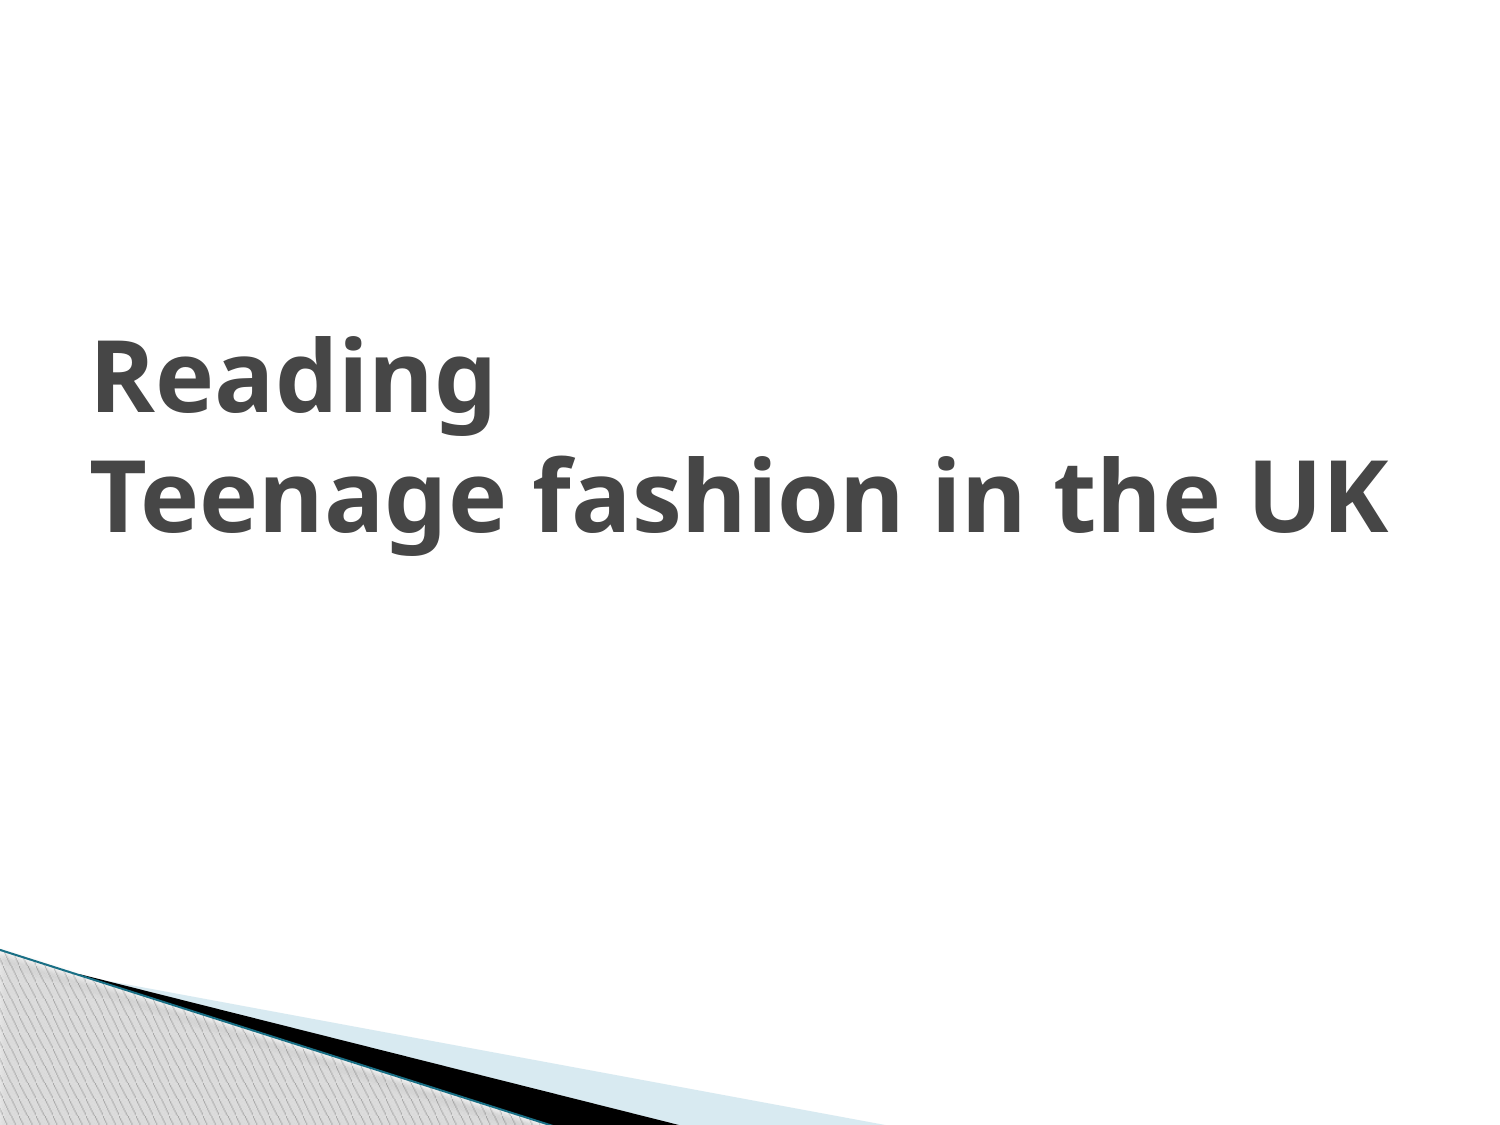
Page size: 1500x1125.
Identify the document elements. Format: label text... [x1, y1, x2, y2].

title Reading Teenage fashion in the UK [75, 45, 1425, 821]
